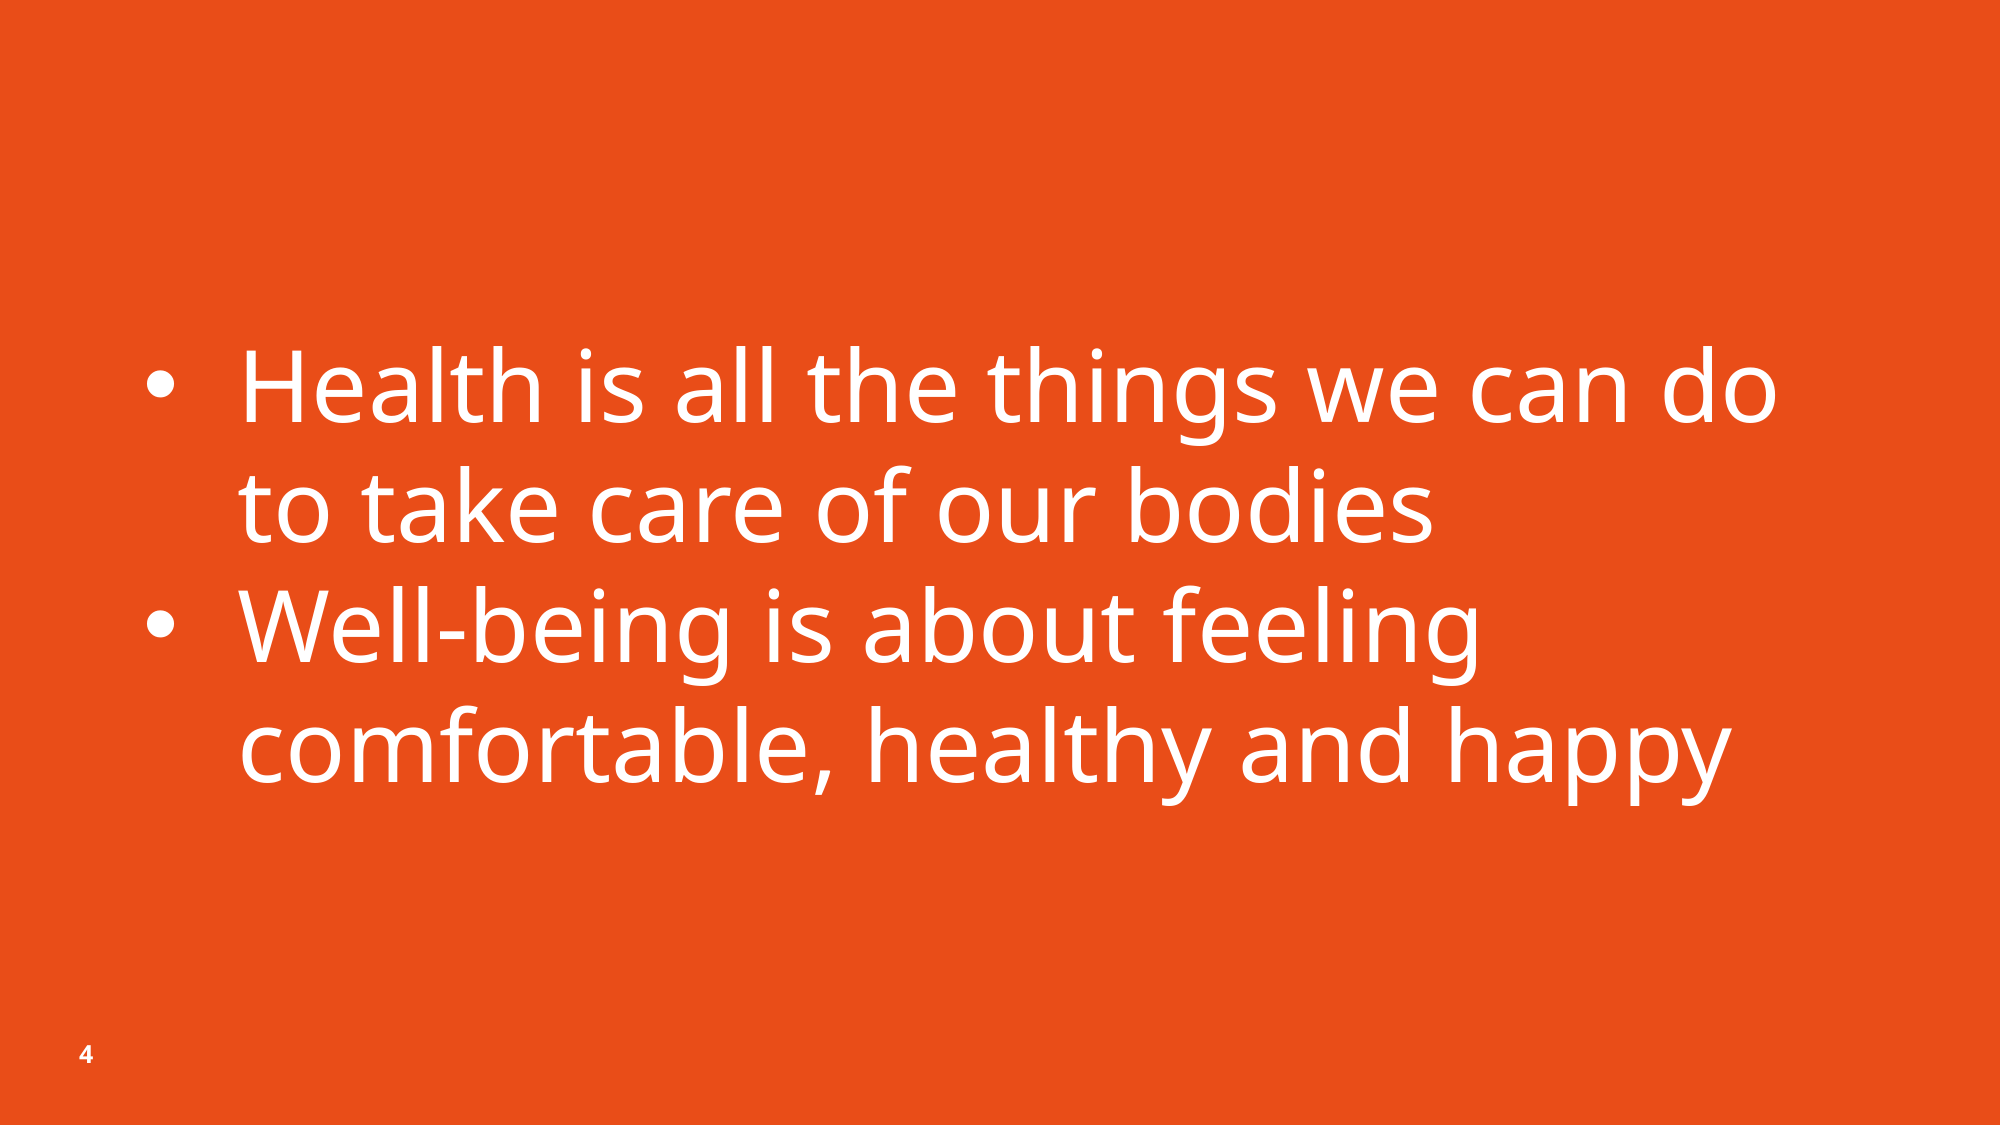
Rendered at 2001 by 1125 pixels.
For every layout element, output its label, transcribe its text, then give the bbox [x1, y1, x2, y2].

title What is health and wellbeing? [12, 0, 1984, 603]
slide_number 4 [79, 1023, 190, 1073]
text_box Health is all the things we can do to take care of our bodies Well-being is about feeling comfortable, healthy and happy [128, 603, 1868, 810]
